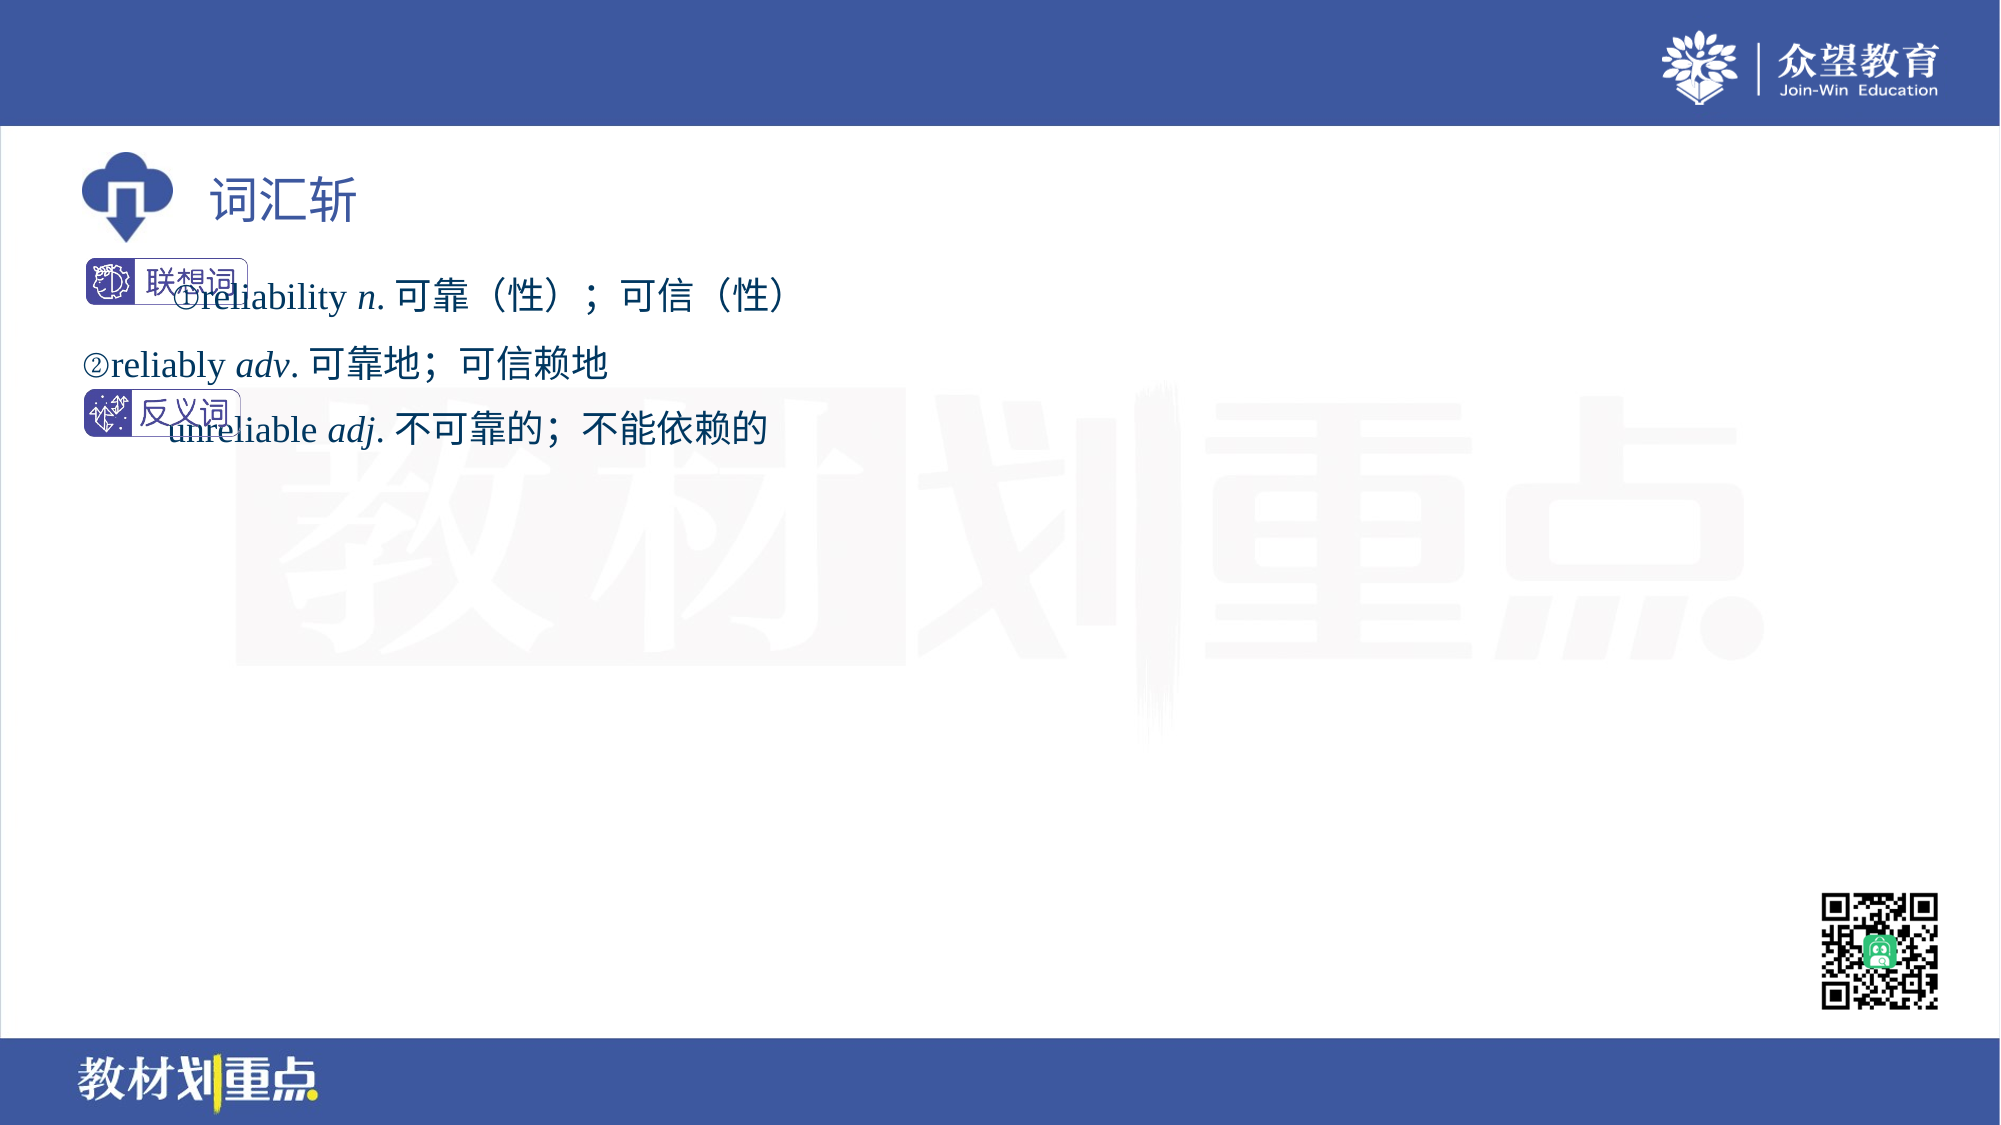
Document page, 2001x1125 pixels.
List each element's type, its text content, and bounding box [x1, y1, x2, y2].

text_box ①reliability n.可靠（性）；可信（性） ②reliably adv.可靠地；可信赖地 unreliable adj.不可靠的；不能依赖的 [82, 247, 1817, 444]
picture [0, 0, 2000, 1125]
